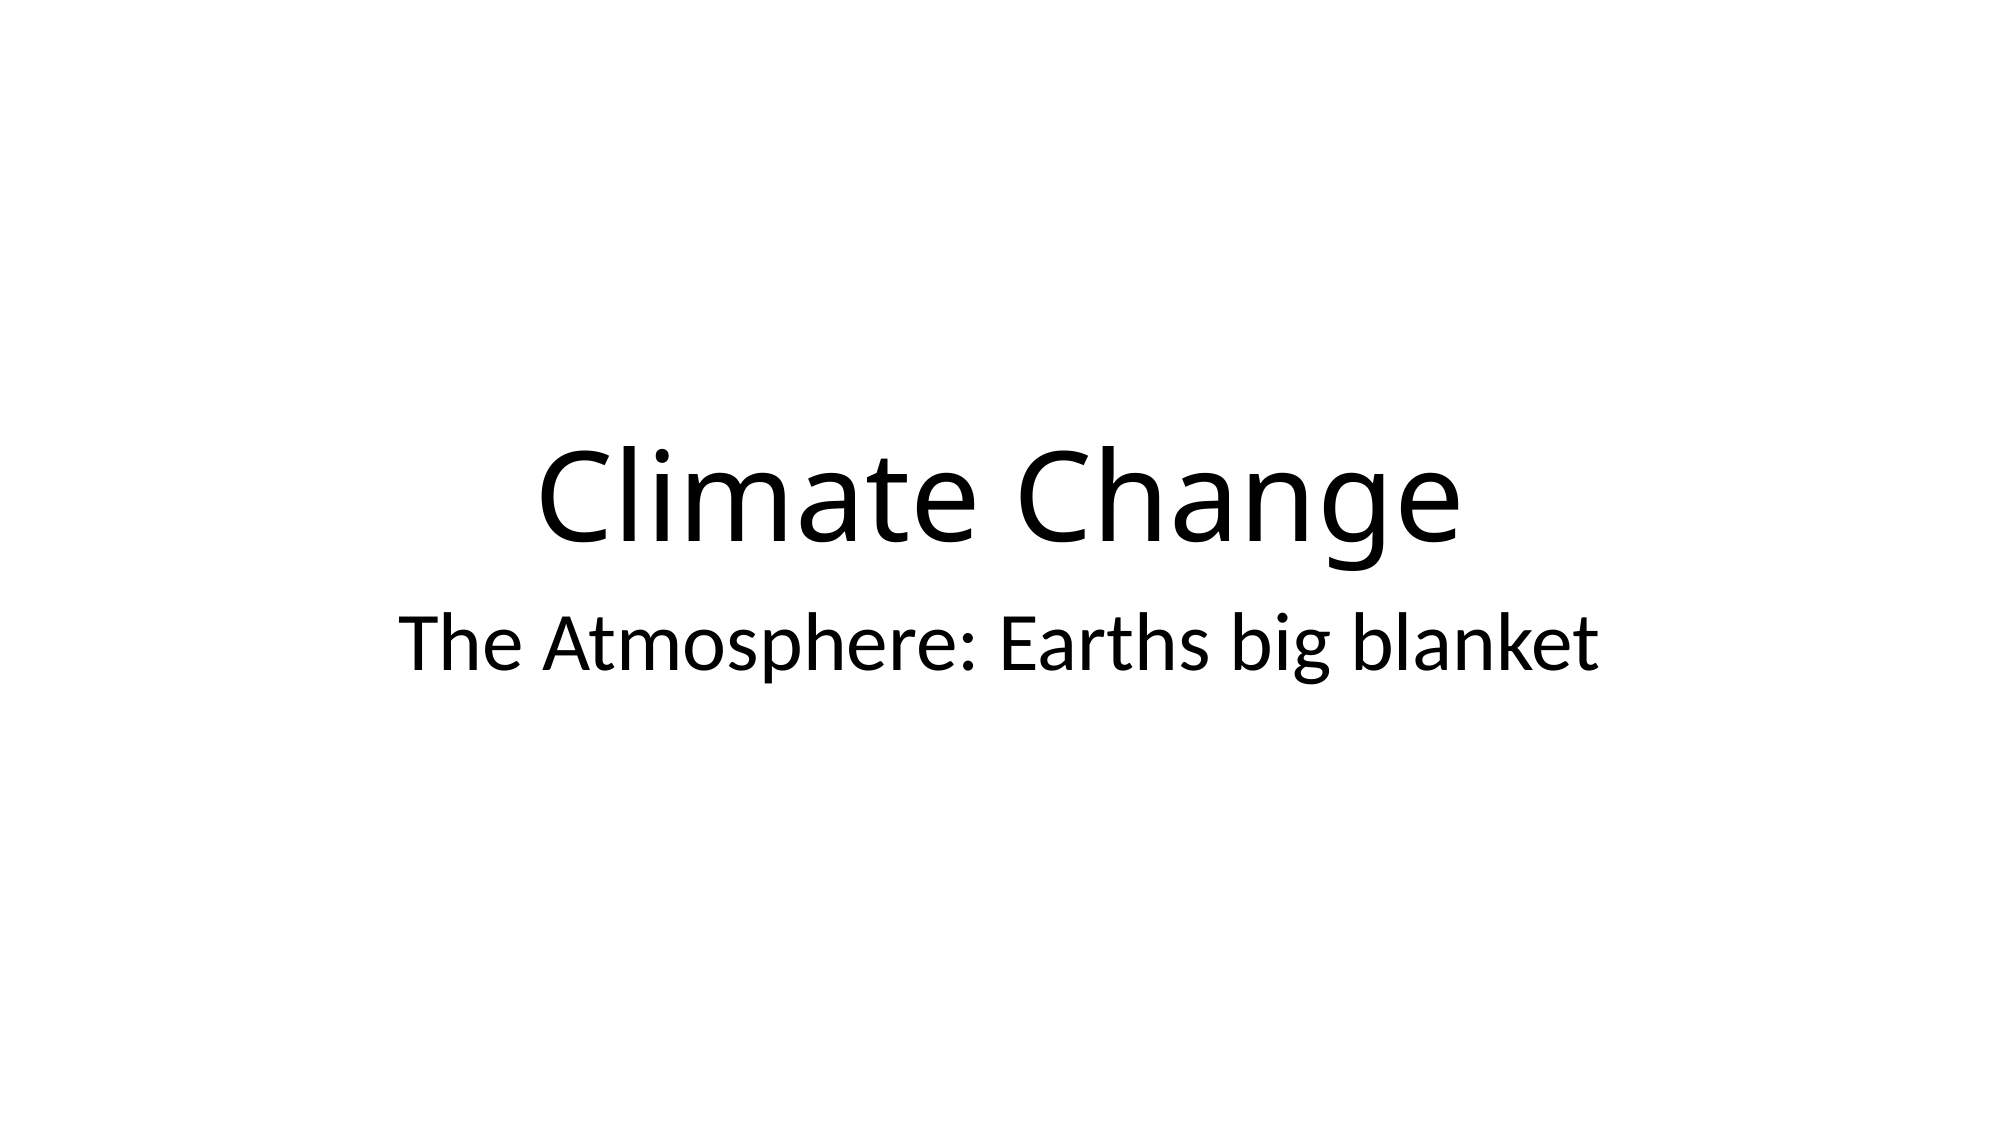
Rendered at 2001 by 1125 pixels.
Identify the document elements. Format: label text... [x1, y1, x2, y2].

title Climate Change [249, 184, 1750, 576]
subtitle The Atmosphere: Earths big blanket [249, 590, 1750, 863]
